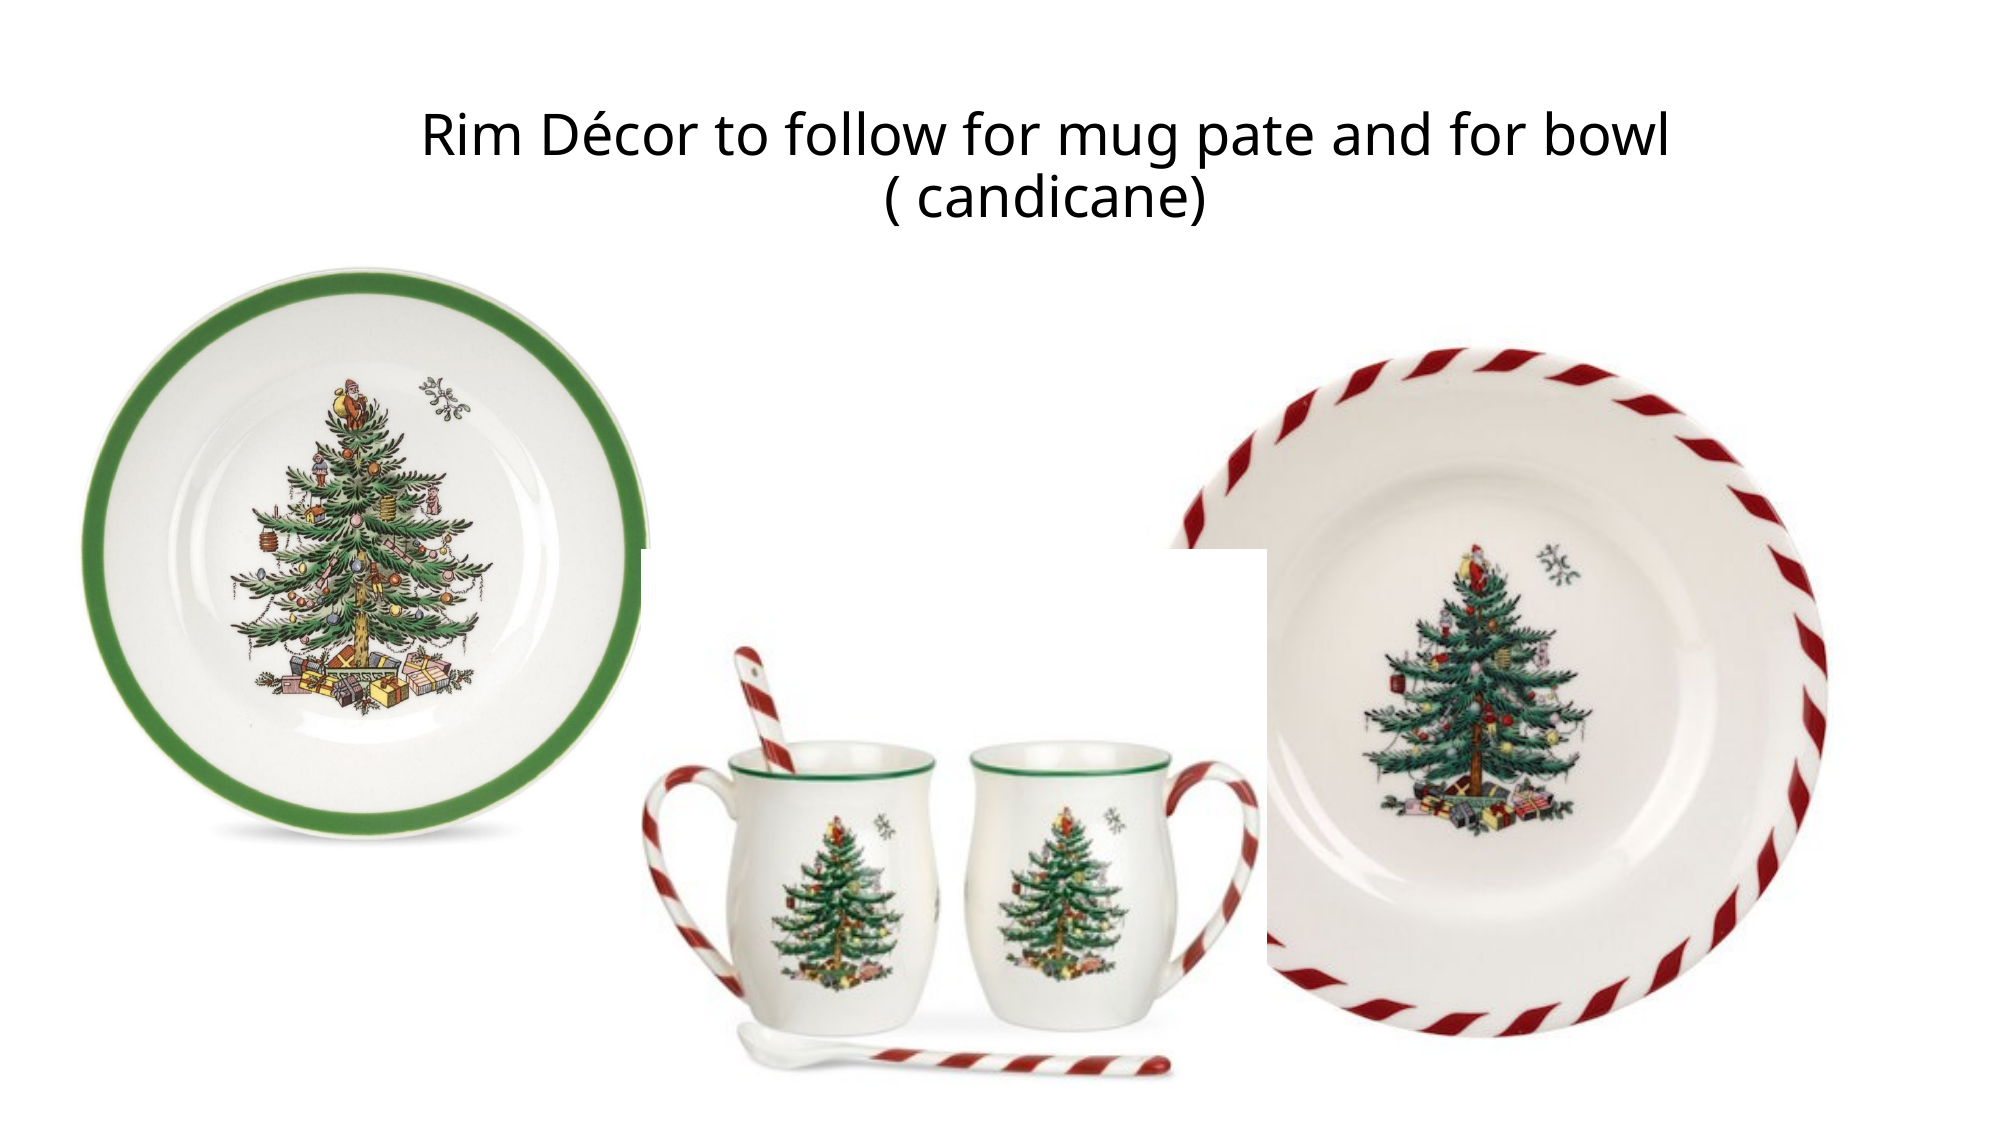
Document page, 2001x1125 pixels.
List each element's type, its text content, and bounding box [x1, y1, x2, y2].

picture [18, 217, 1909, 1125]
title Rim Décor to follow for mug pate and for bowl ( candicane) [296, 96, 1797, 238]
